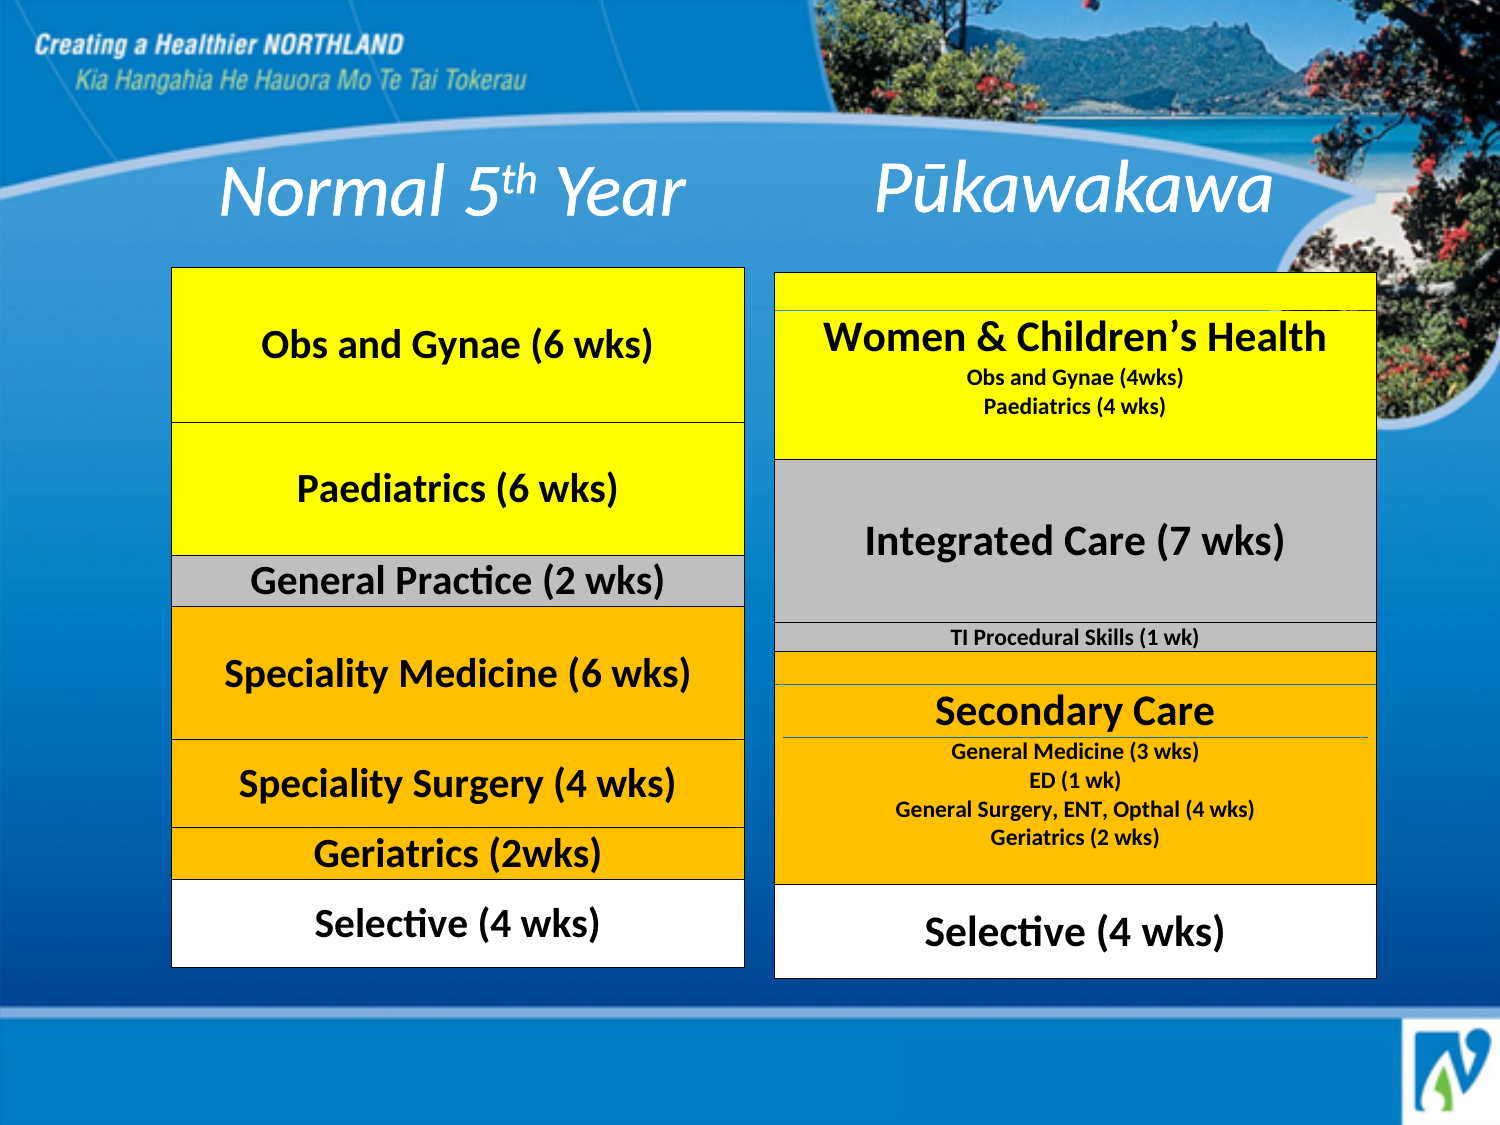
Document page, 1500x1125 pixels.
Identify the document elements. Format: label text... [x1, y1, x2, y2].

text_box Pūkawakawa [763, 123, 1385, 241]
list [170, 266, 909, 1010]
text_box Normal 5th Year [141, 126, 763, 244]
picture [0, 0, 1500, 1125]
